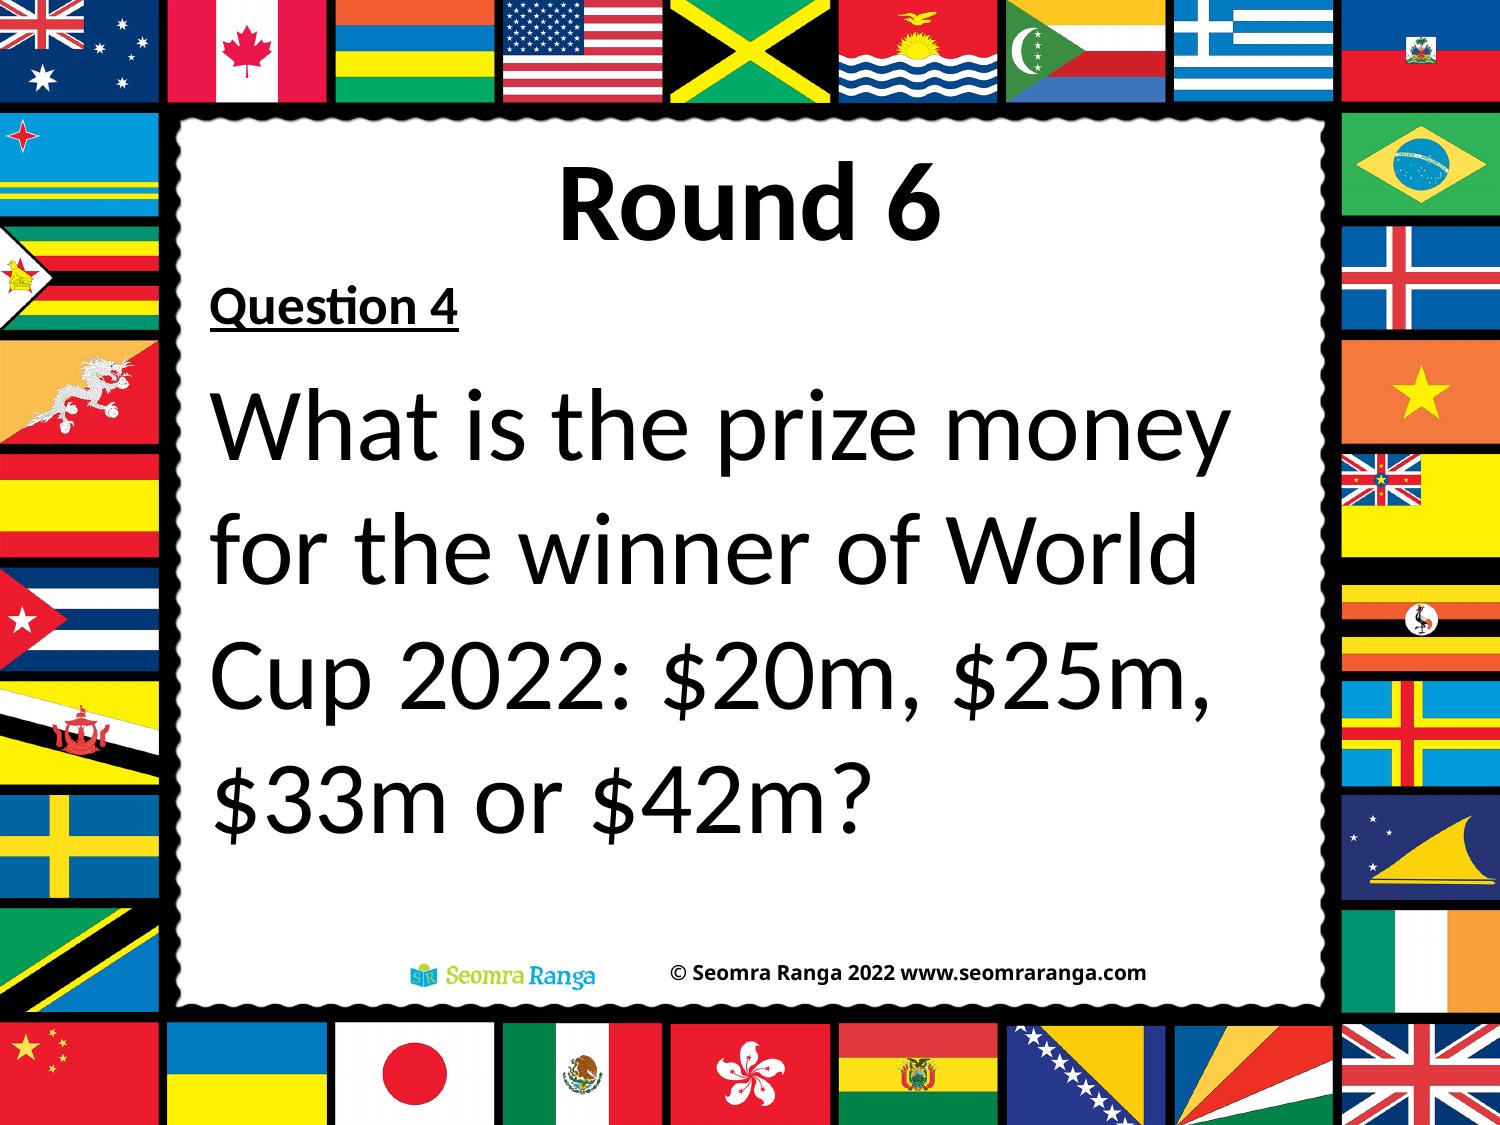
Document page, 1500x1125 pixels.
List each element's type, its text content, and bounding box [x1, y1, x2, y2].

text_box © Seomra Ranga 2022 www.seomraranga.com [631, 953, 1187, 993]
picture [10, 122, 36, 150]
title Round 6 [183, 101, 1317, 290]
list Question 4 What is the prize money for the winner of World Cup 2022: $20m, $25m, $33m or $42m? [194, 261, 1306, 953]
picture [0, 0, 1500, 1125]
